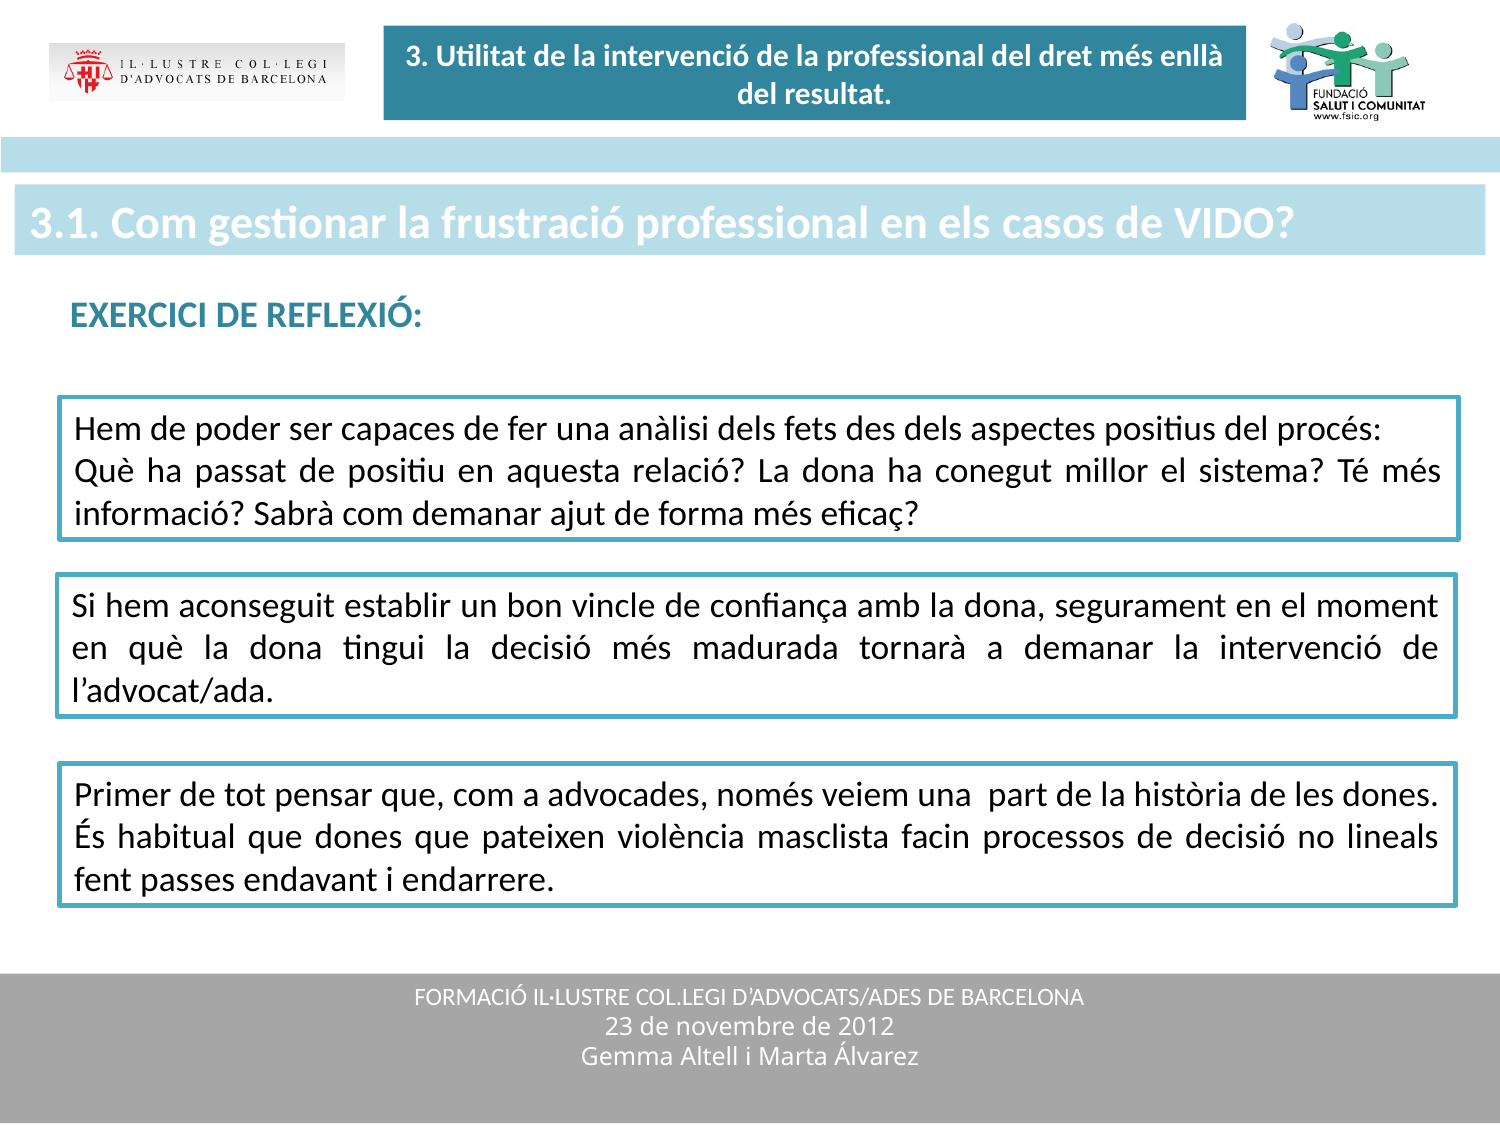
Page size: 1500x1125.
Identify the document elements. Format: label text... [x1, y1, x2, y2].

text_box 3.1. Com gestionar la frustració professional en els casos de VIDO? [14, 184, 1486, 256]
picture [1269, 22, 1425, 121]
text_box Primer de tot pensar que, com a advocades, només veiem una part de la història de les dones. És habitual que dones que pateixen violència masclista facin processos de decisió no lineals fent passes endavant i endarrere. [59, 763, 1456, 906]
picture [48, 43, 346, 101]
text_box Si hem aconseguit establir un bon vincle de confiança amb la dona, segurament en el moment en què la dona tingui la decisió més madurada tornarà a demanar la intervenció de l’advocat/ada. [56, 574, 1456, 717]
text_box EXERCICI DE REFLEXIÓ: [55, 282, 713, 343]
text_box 3. Utilitat de la intervenció de la professional del dret més enllà del resultat. [383, 25, 1247, 121]
text_box Hem de poder ser capaces de fer una anàlisi dels fets des dels aspectes positius del procés: Què ha passat de positiu en aquesta relació? La dona ha conegut millor el sistema? Té més informació? Sabrà com demanar ajut de forma més eficaç? [59, 397, 1459, 540]
text_box FORMACIÓ IL·LUSTRE COL.LEGI D’ADVOCATS/ADES DE BARCELONA 23 de novembre de 2012 Gemma Altell i Marta Álvarez [0, 973, 1500, 1124]
text_box [0, 137, 1500, 173]
